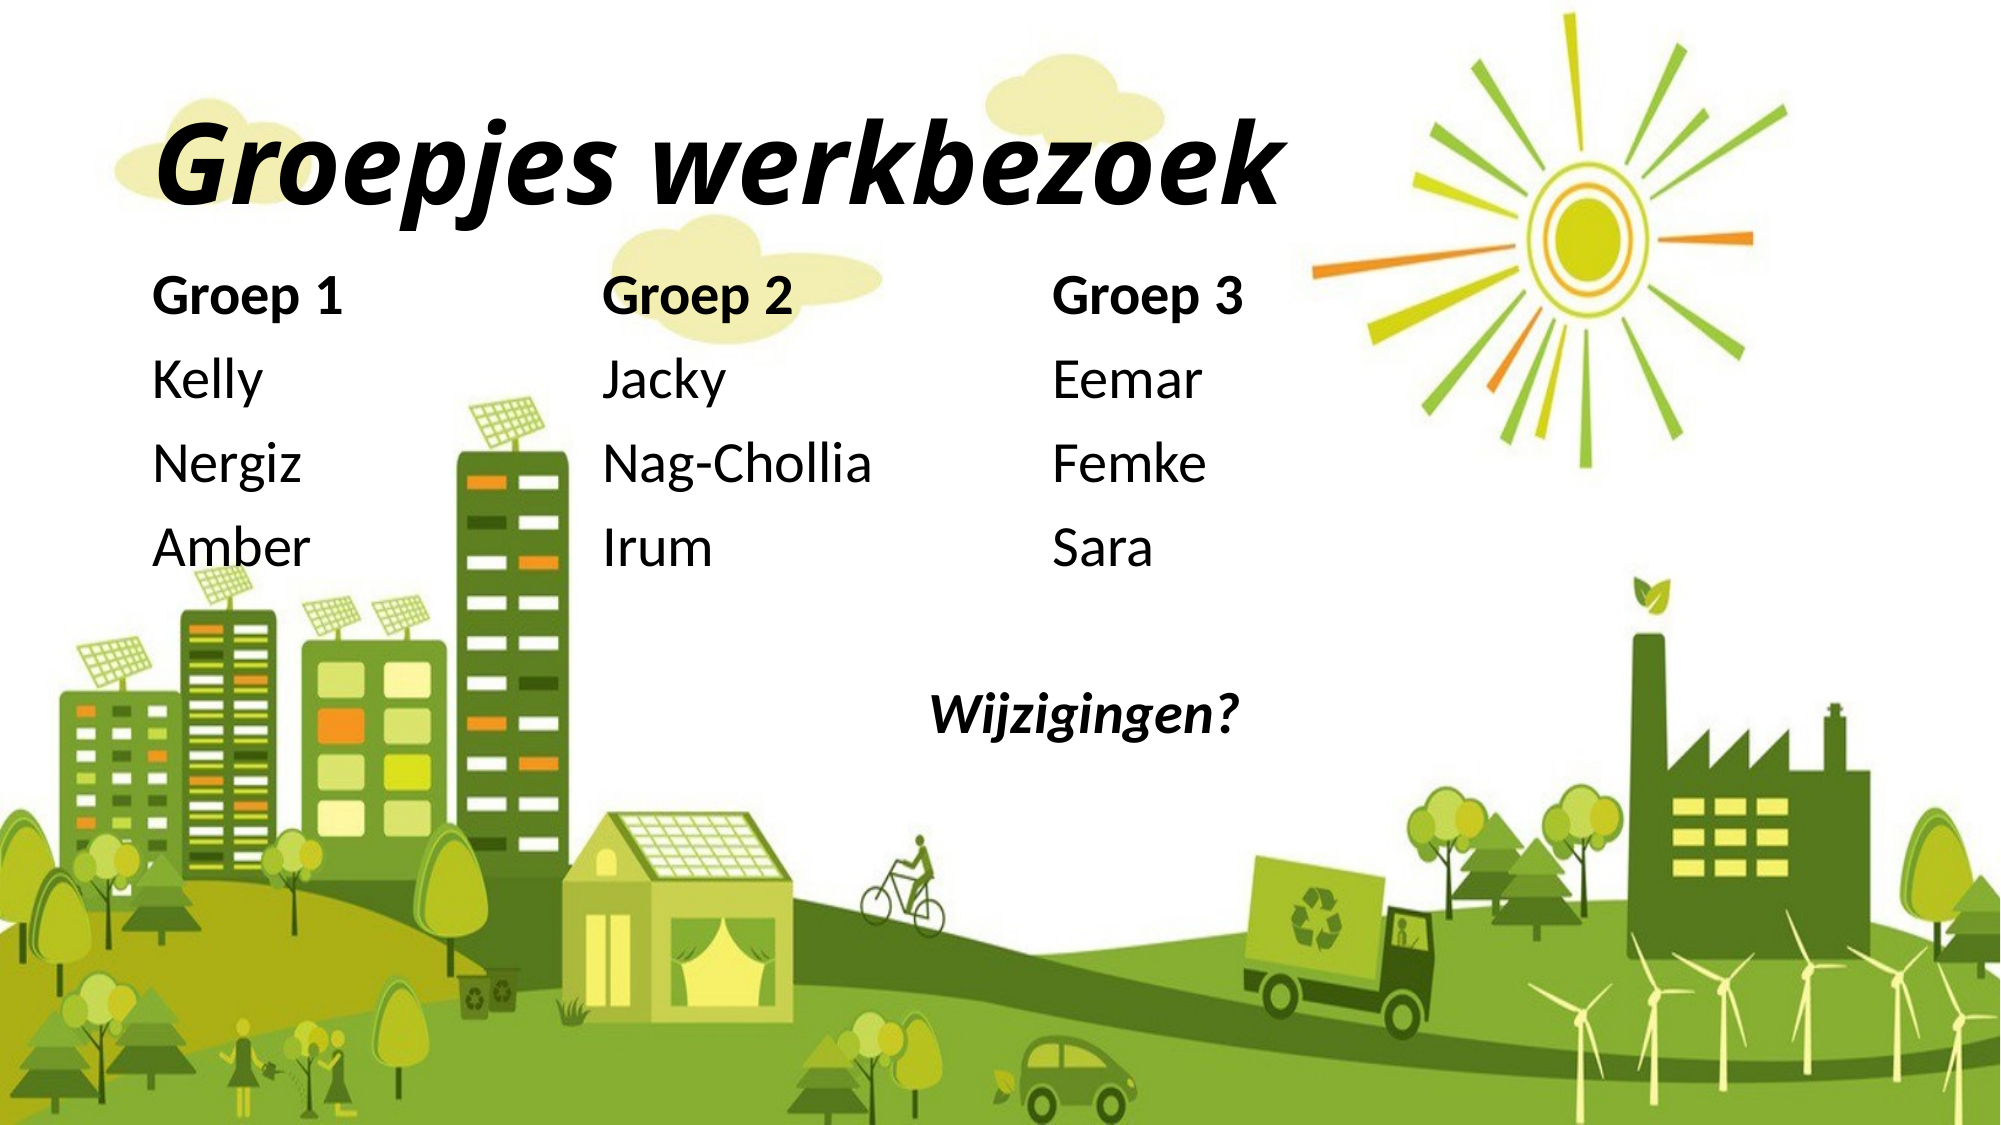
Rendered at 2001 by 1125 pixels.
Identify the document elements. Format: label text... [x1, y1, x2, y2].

title Groepjes werkbezoek [137, 59, 1863, 257]
picture [0, 0, 2001, 1125]
list Groep 1 Groep 2 Groep 3 Kelly Jacky Eemar Nergiz Nag-Chollia Femke Amber Irum Sara Wijzigingen? [137, 257, 1863, 971]
